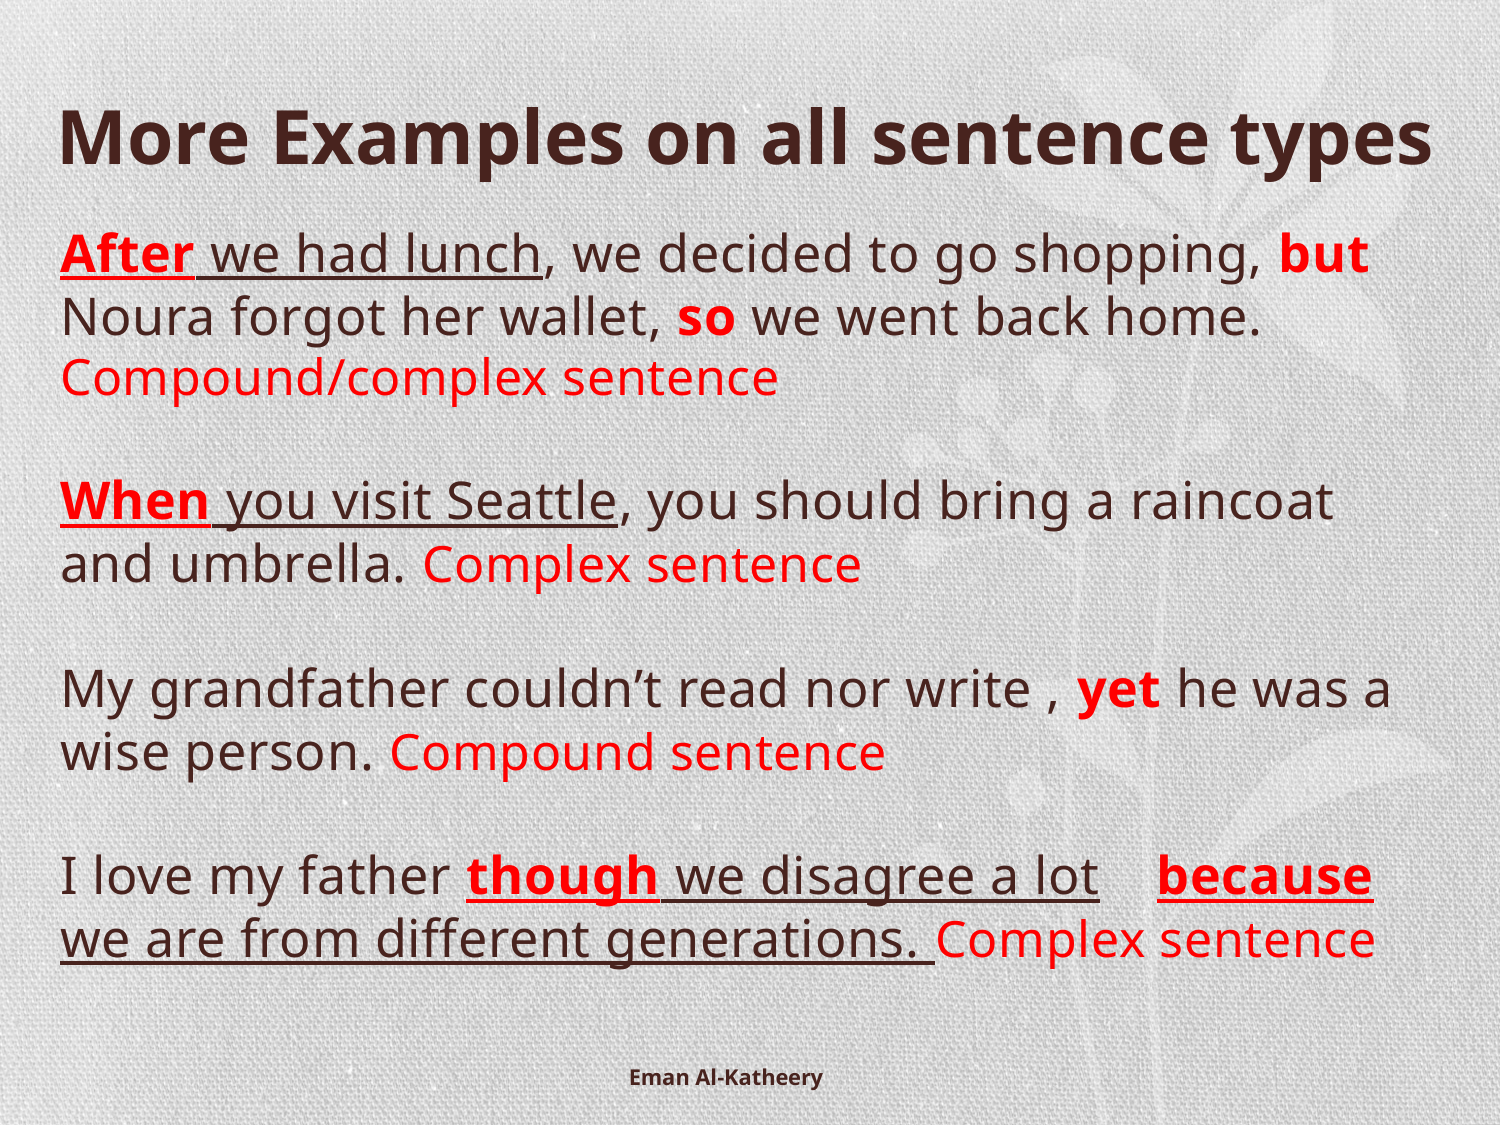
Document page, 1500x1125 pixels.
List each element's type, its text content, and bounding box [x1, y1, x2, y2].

list After we had lunch, we decided to go shopping, but Noura forgot her wallet, so we went back home. Compound/complex sentence When you visit Seattle, you should bring a raincoat and umbrella. Complex sentence My grandfather couldn’t read nor write , yet he was a wise person. Compound sentence I love my father though we disagree a lot because we are from different generations. Complex sentence [45, 213, 1455, 1023]
title More Examples on all sentence types [41, 76, 1451, 188]
footer Eman Al-Katheery [614, 1054, 1285, 1103]
